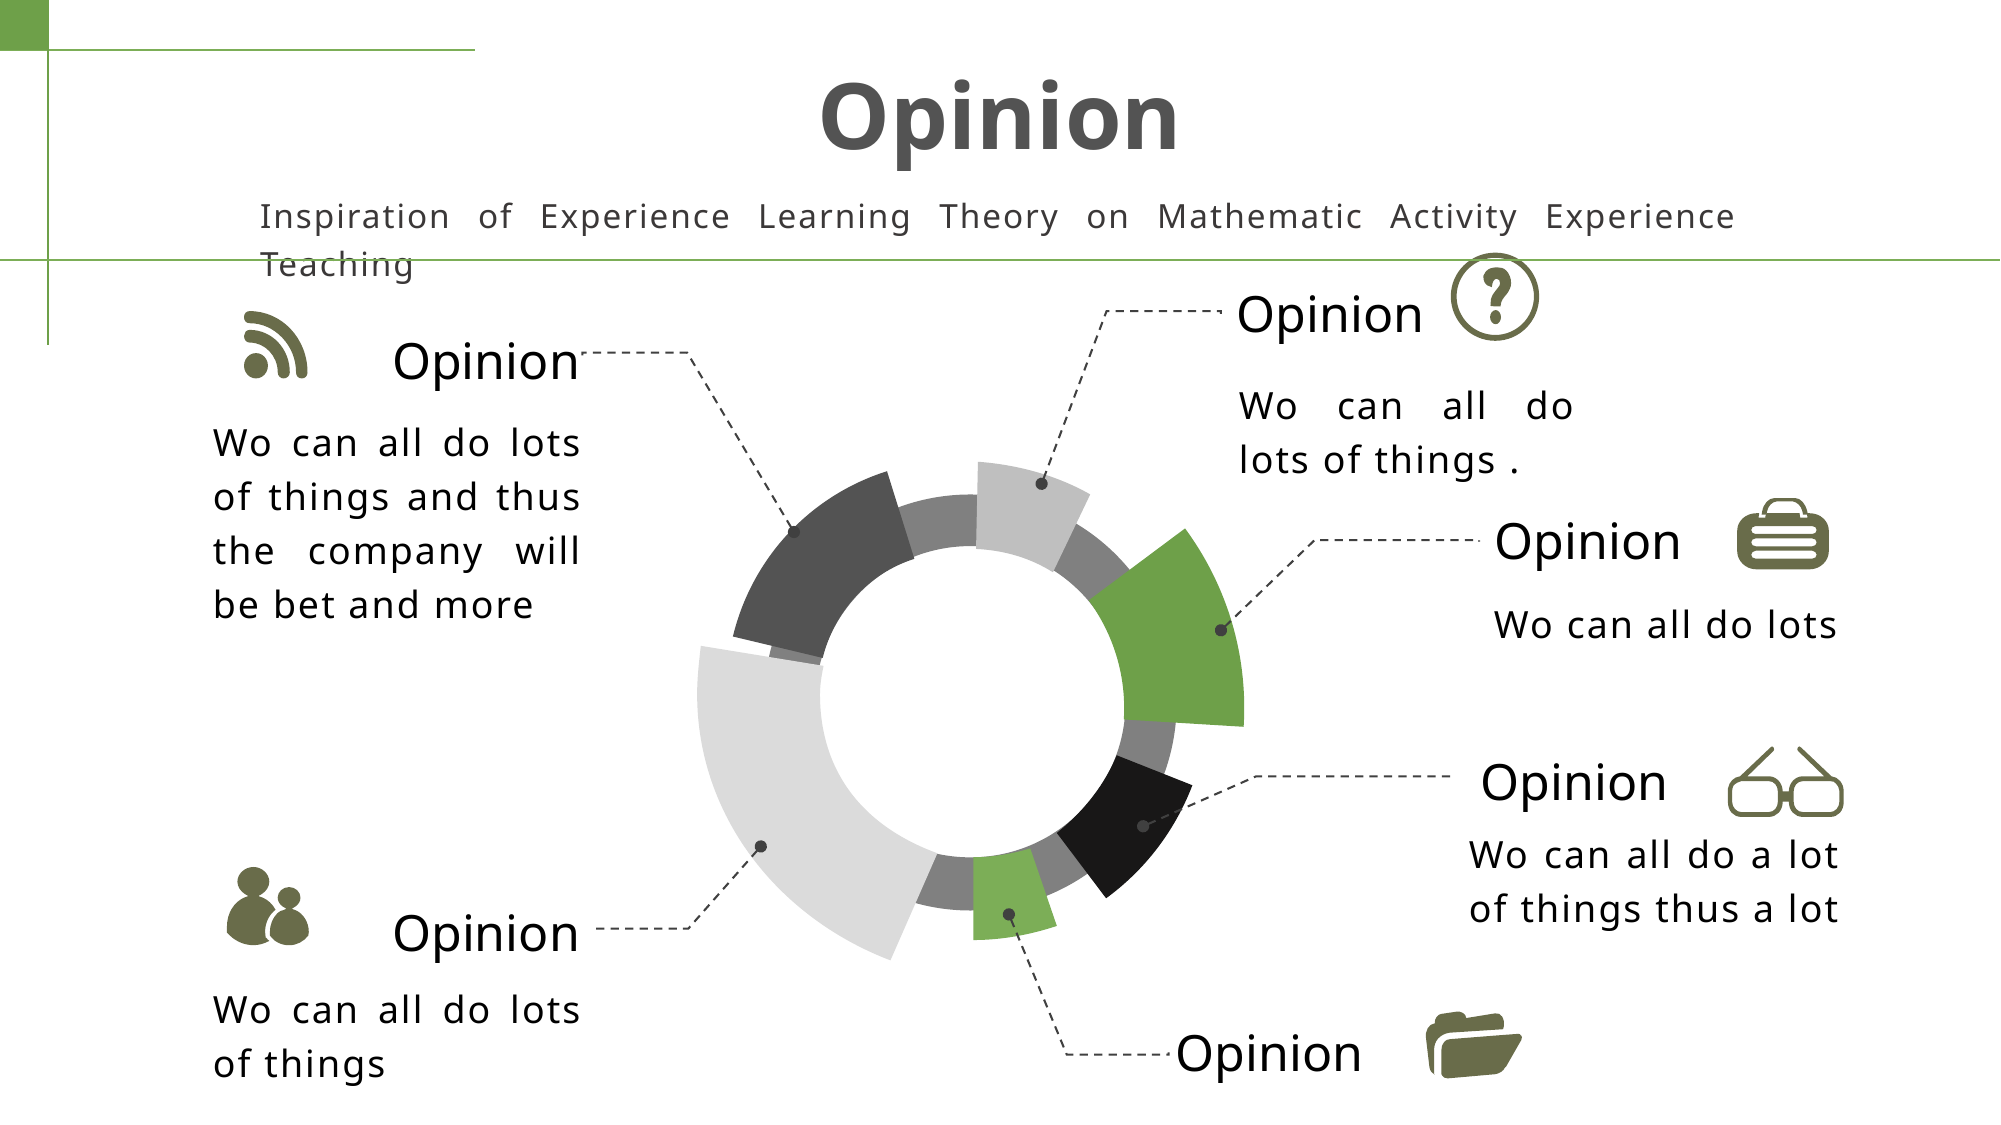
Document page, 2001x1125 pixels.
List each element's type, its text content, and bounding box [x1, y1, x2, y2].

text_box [118, 252, 1882, 259]
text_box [118, 260, 1882, 1094]
text_box Inspiration of Experience Learning Theory on Mathematic Activity Experience Teaching [245, 180, 1755, 252]
text_box Opinion [803, 50, 1197, 176]
text_box [0, 0, 47, 49]
